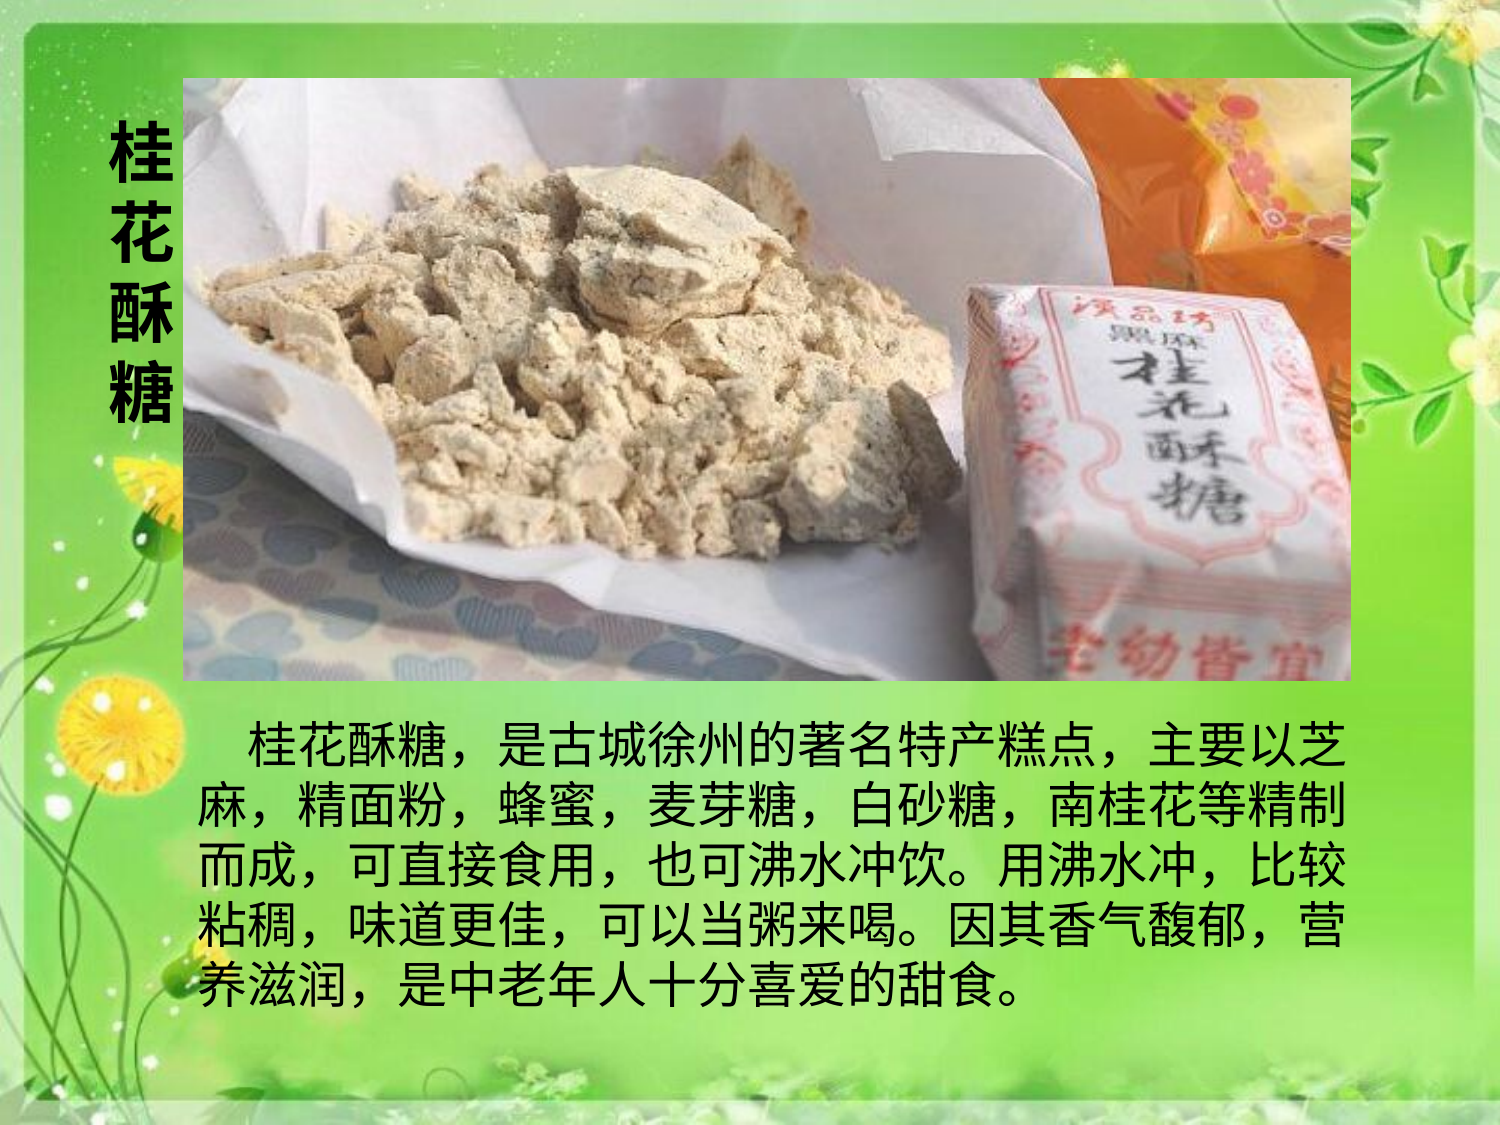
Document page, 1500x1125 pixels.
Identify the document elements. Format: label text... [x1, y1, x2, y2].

text_box 桂花酥糖，是古城徐州的著名特产糕点，主要以芝麻，精面粉，蜂蜜，麦芽糖，白砂糖，南桂花等精制而成，可直接食用，也可沸水冲饮。用沸水冲，比较粘稠，味道更佳，可以当粥来喝。因其香气馥郁，营养滋润，是中老年人十分喜爱的甜食。 [182, 706, 1365, 1021]
picture [0, 0, 1500, 1125]
text_box 桂 花 酥 糖 [43, 103, 141, 439]
